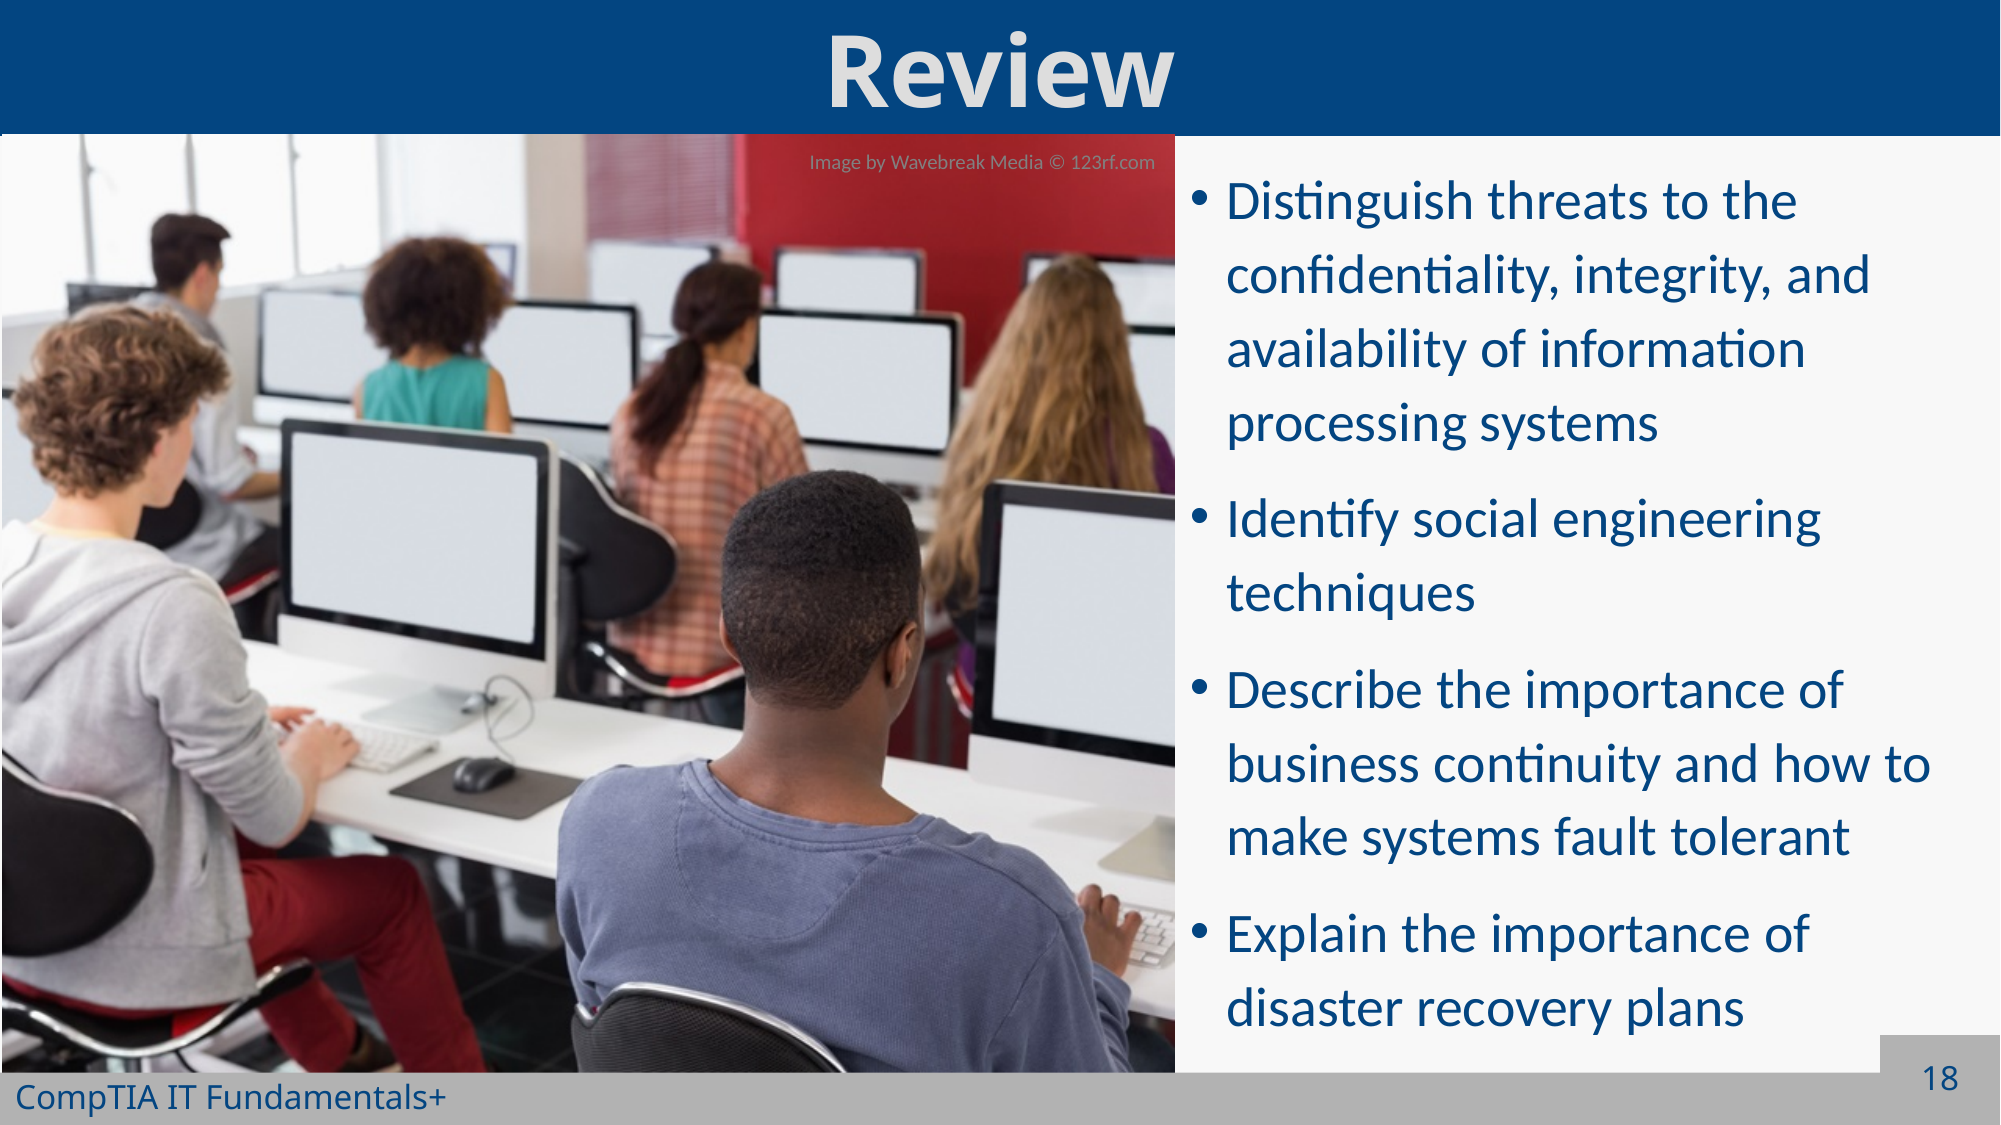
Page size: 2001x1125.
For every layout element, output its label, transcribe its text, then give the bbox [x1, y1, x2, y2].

footer CompTIA IT Fundamentals+ [0, 1072, 1880, 1125]
list Distinguish threats to the confidentiality, integrity, and availability of information processing systems Identify social engineering techniques Describe the importance of business continuity and how to make systems fault tolerant Explain the importance of disaster recovery plans [1174, 149, 2000, 1065]
picture [2, 134, 1175, 1072]
slide_number 18 [1880, 1035, 2000, 1125]
